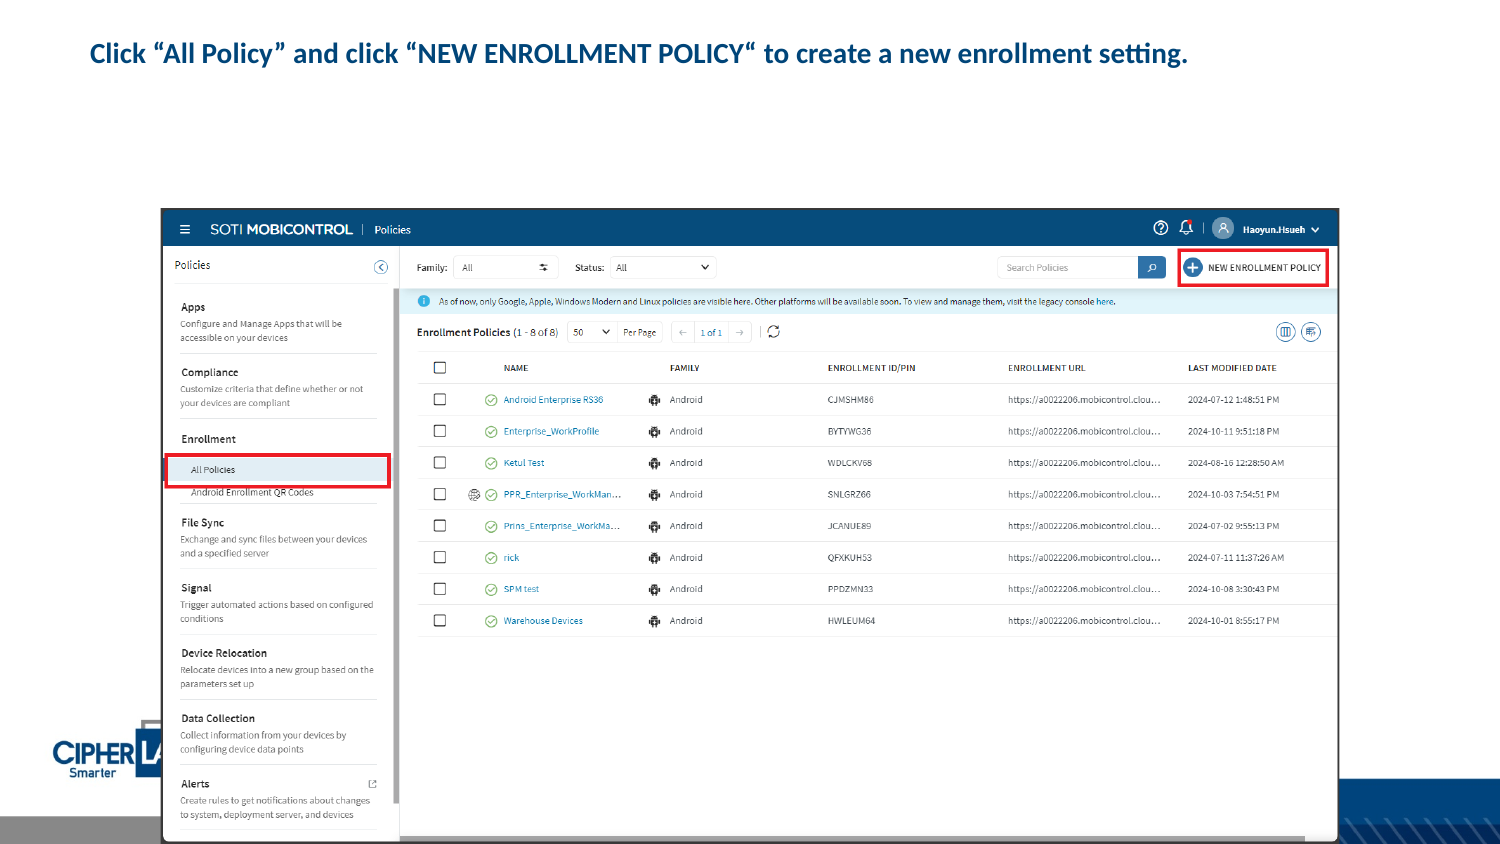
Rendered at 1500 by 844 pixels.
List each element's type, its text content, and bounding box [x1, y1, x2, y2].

title Click “All Policy” and click “NEW ENROLLMENT POLICY“ to create a new enrollment setting. [75, 33, 1447, 175]
picture [0, 0, 1500, 844]
